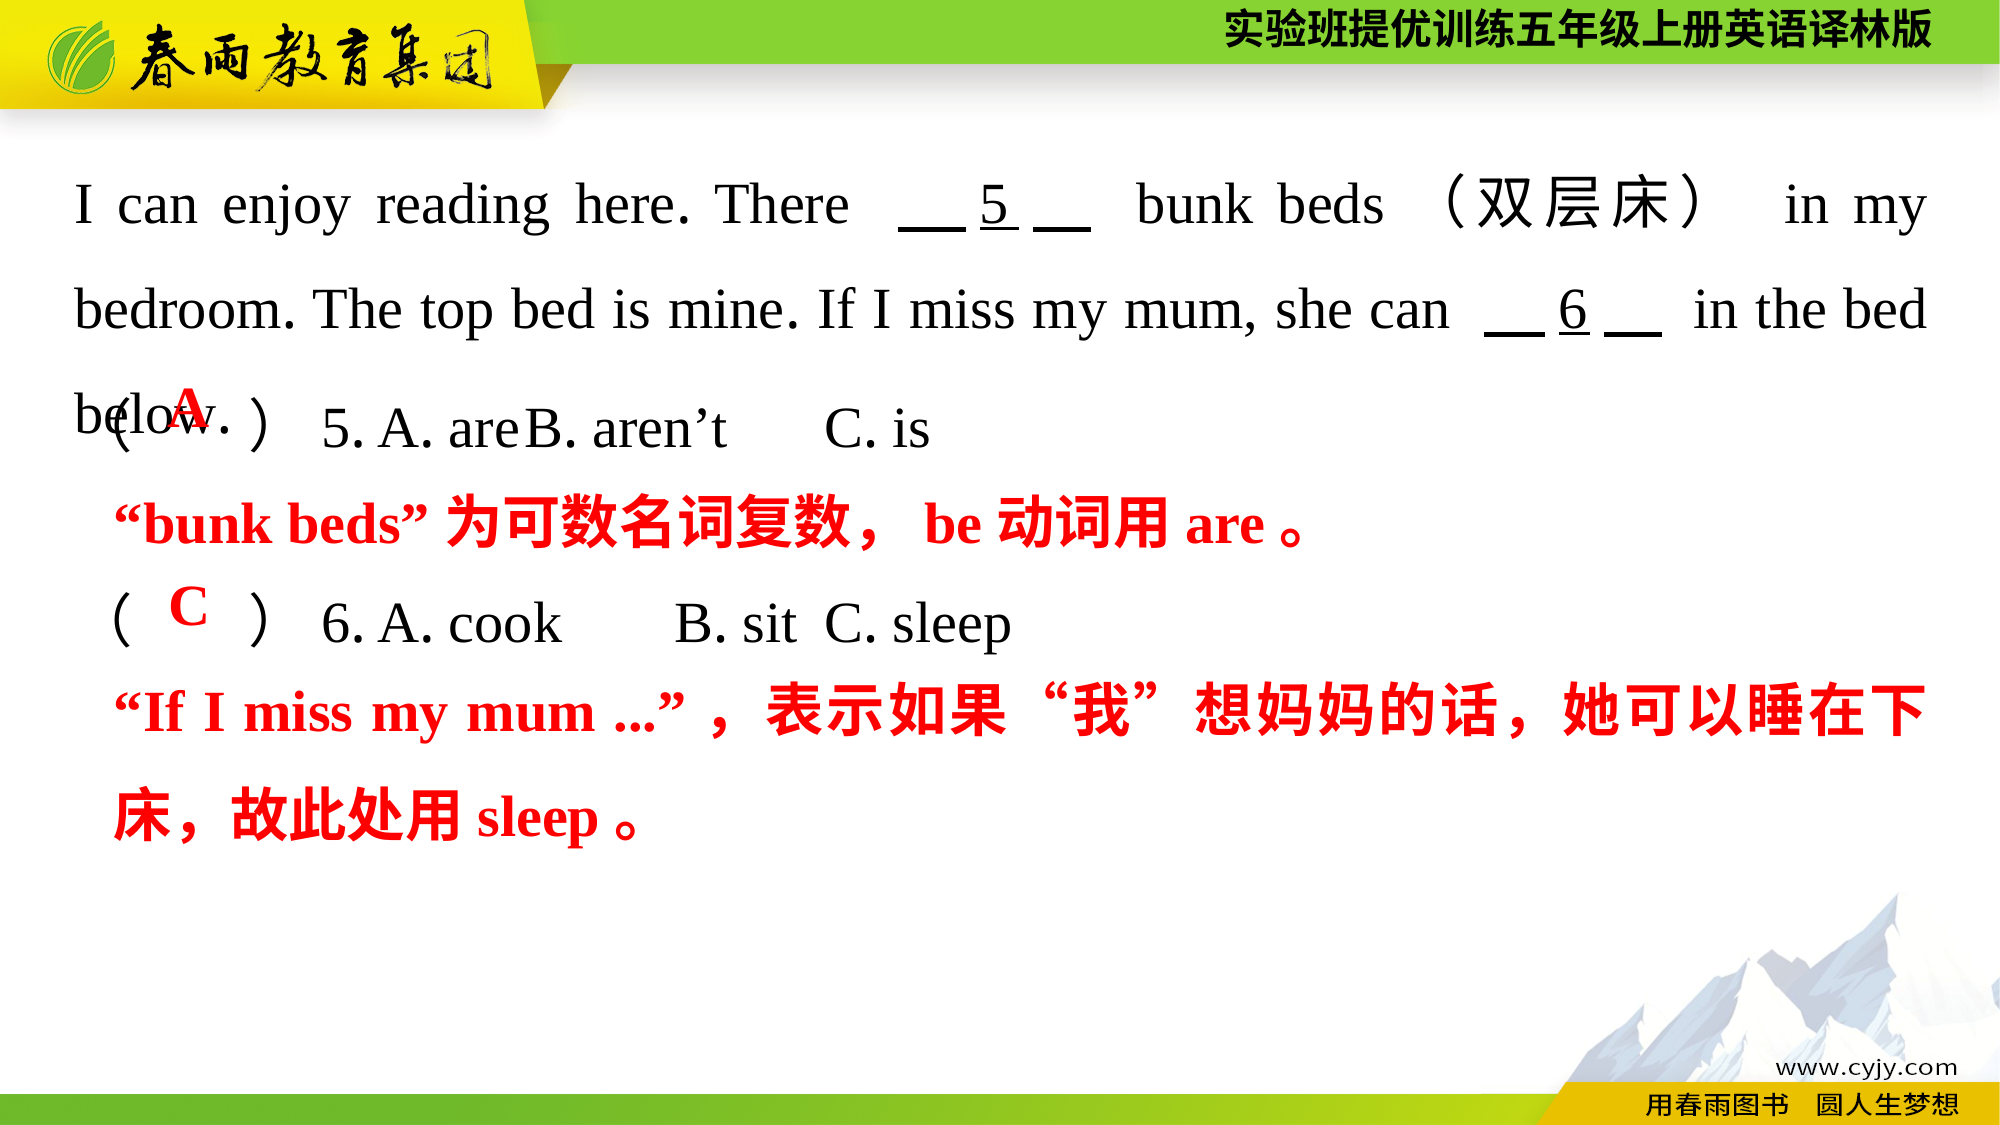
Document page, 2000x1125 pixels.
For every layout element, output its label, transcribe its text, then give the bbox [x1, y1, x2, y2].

text_box （ ）5. A. are B. aren’t C. is （ ）6. A. cook B. sit C. sleep [59, 346, 1944, 662]
text_box C [153, 559, 226, 645]
picture [0, 0, 2000, 1125]
text_box “If I miss my mum ...”，表示如果“我”想妈妈的话，她可以睡在下床，故此处用sleep。 [99, 630, 1944, 856]
text_box A [152, 361, 225, 447]
text_box “bunk beds”为可数名词复数，be动词用are。 [99, 442, 1414, 563]
list I can enjoy reading here. There 5 bunk beds（双层床） in my bedroom. The top bed is mine. If I miss my mum, she can 6 in the bed below. [59, 122, 1944, 346]
